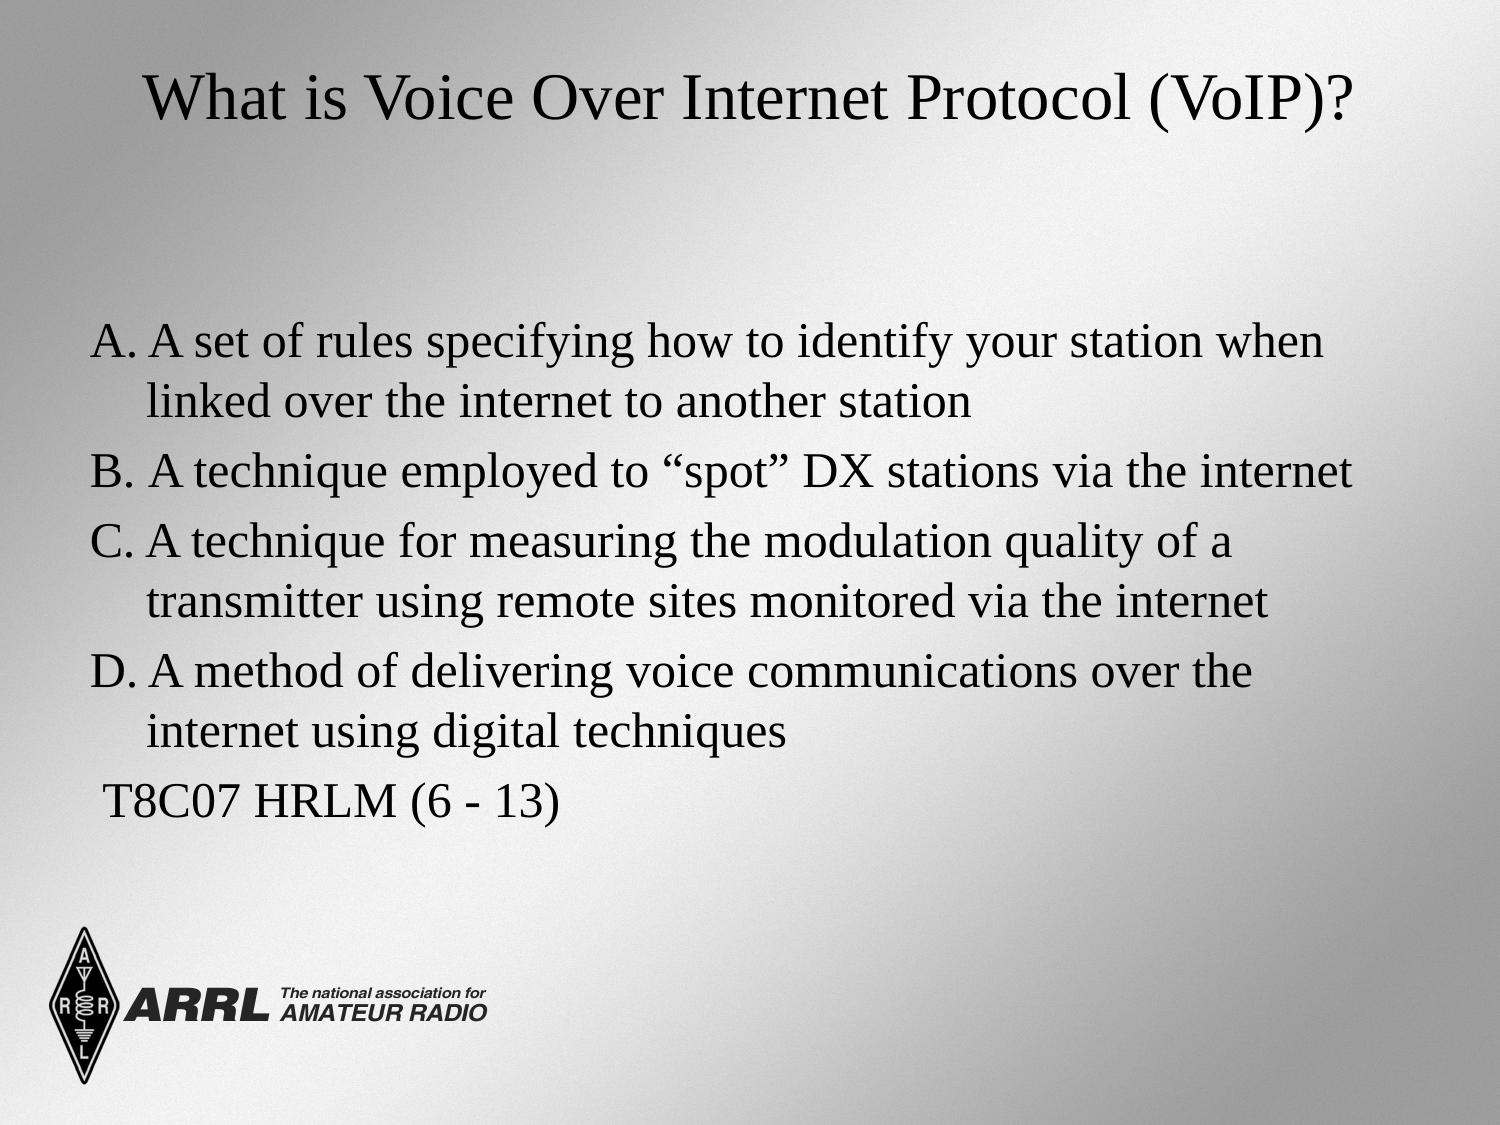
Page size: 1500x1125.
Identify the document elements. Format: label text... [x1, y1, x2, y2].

picture [0, 0, 1500, 1125]
list A. A set of rules specifying how to identify your station when linked over the internet to another station B. A technique employed to “spot” DX stations via the internet C. A technique for measuring the modulation quality of a transmitter using remote sites monitored via the internet D. A method of delivering voice communications over the internet using digital techniques T8C07 HRLM (6 - 13) [75, 299, 1425, 1005]
title What is Voice Over Internet Protocol (VoIP)? [75, 45, 1425, 233]
